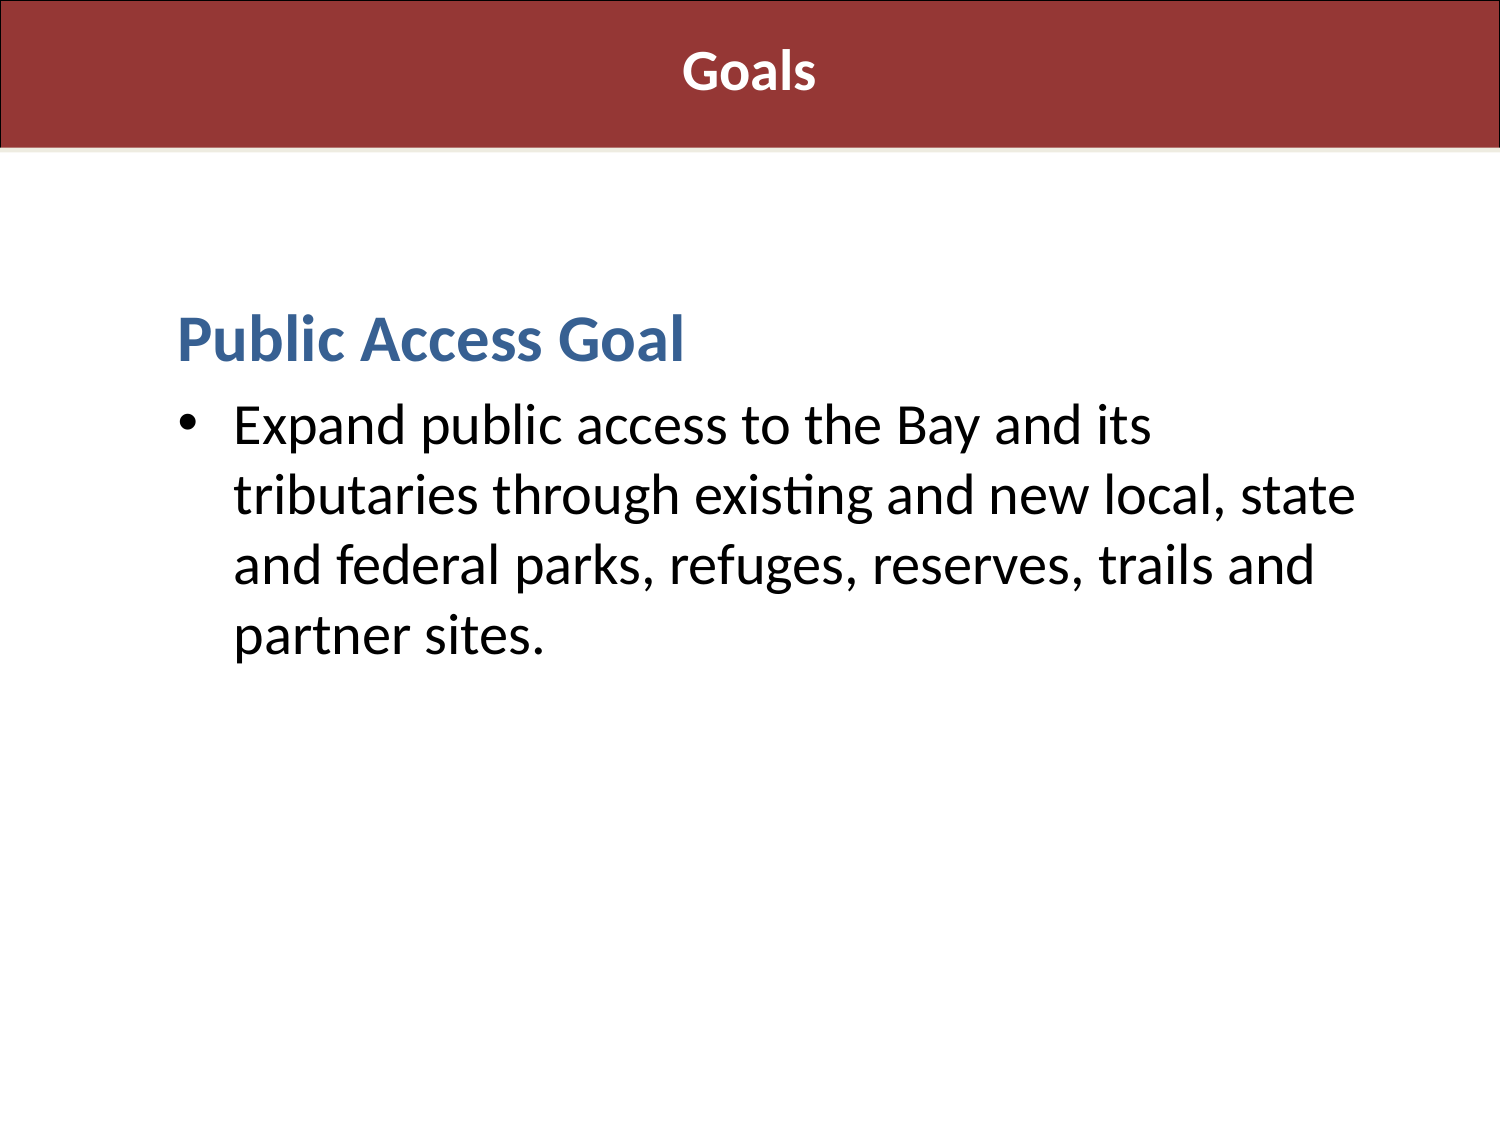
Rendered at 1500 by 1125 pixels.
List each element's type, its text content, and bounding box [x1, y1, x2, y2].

list Public Access Goal Expand public access to the Bay and its tributaries through existing and new local, state and federal parks, refuges, reserves, trails and partner sites. [162, 287, 1425, 900]
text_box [0, 0, 1500, 151]
